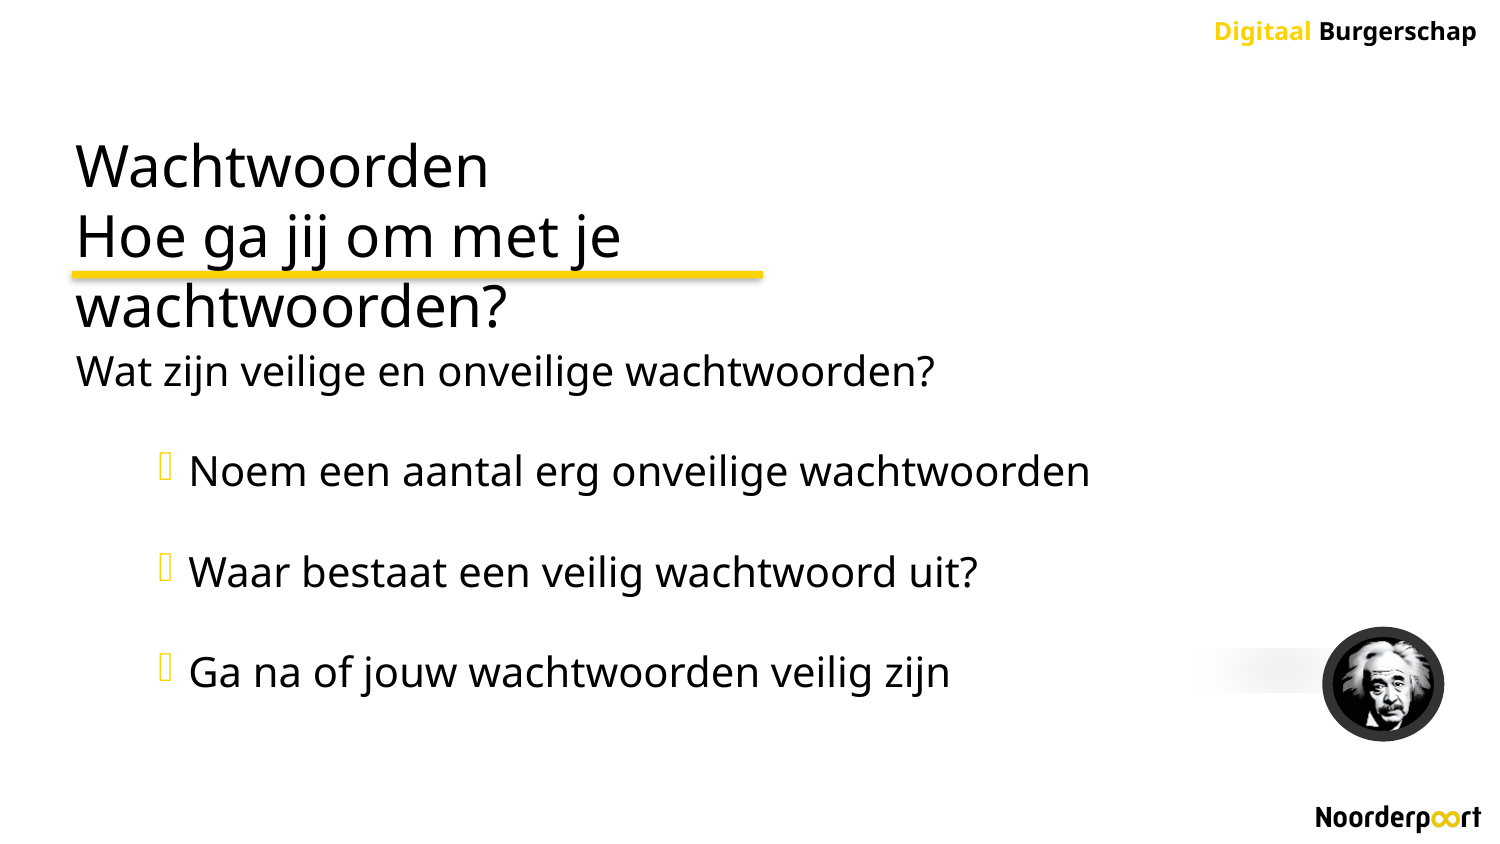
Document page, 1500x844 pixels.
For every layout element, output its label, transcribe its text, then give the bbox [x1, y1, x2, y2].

text_box Wachtwoorden Hoe ga jij om met je wachtwoorden? [60, 121, 856, 342]
text_box [71, 270, 764, 279]
picture [1327, 631, 1440, 737]
text_box Wat zijn veilige en onveilige wachtwoorden? Noem een aantal erg onveilige wachtwoorden Waar bestaat een veilig wachtwoord uit? Ga na of jouw wachtwoorden veilig zijn [60, 342, 1124, 727]
text_box Digitaal Burgerschap [1199, 8, 1500, 54]
picture [1315, 804, 1482, 835]
